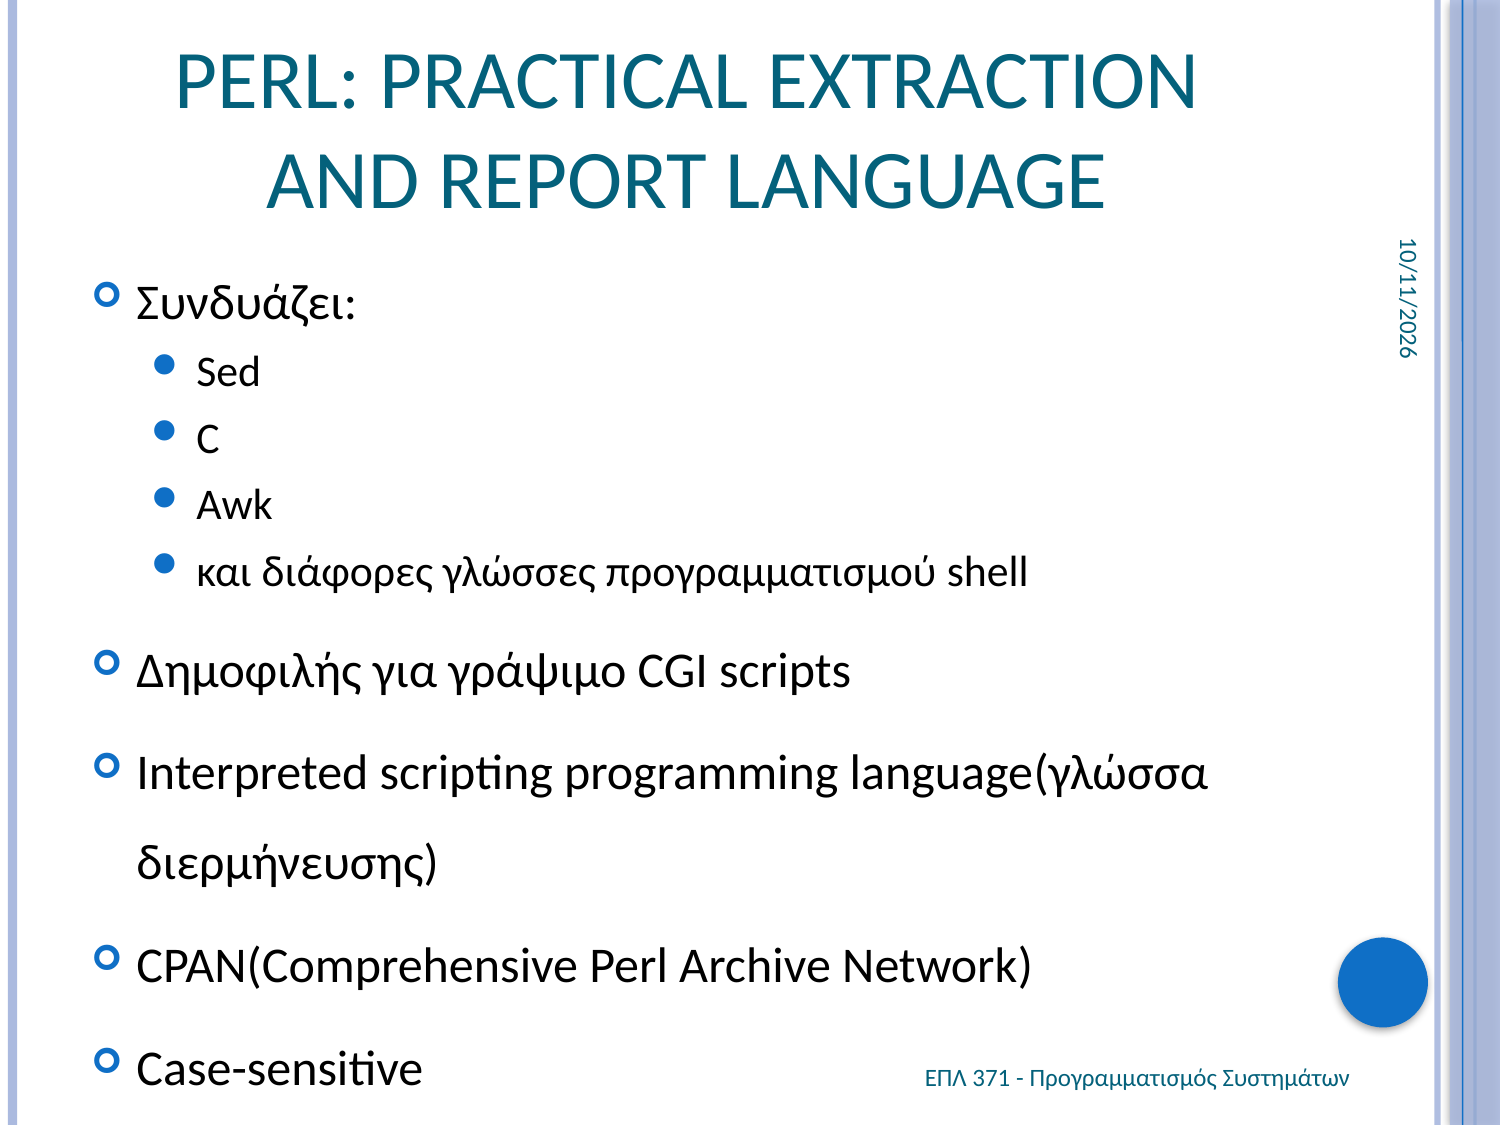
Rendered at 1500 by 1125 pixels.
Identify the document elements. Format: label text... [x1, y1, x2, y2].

title PERL: Practical Extraction and Report Language [75, 45, 1300, 233]
footer ΕΠΛ 371 - Προγραμματισμός Συστημάτων [910, 1046, 1436, 1107]
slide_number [1378, 43, 1442, 374]
list Συνδυάζει: Sed C Awk και διάφορες γλώσσες προγραμματισμού shell Δημοφιλής για γράψιμο CGI scripts Interpreted scripting programming language(γλώσσα διερμήνευσης) CPAN(Comprehensive Perl Archive Network) Case-sensitive [76, 231, 1436, 1106]
